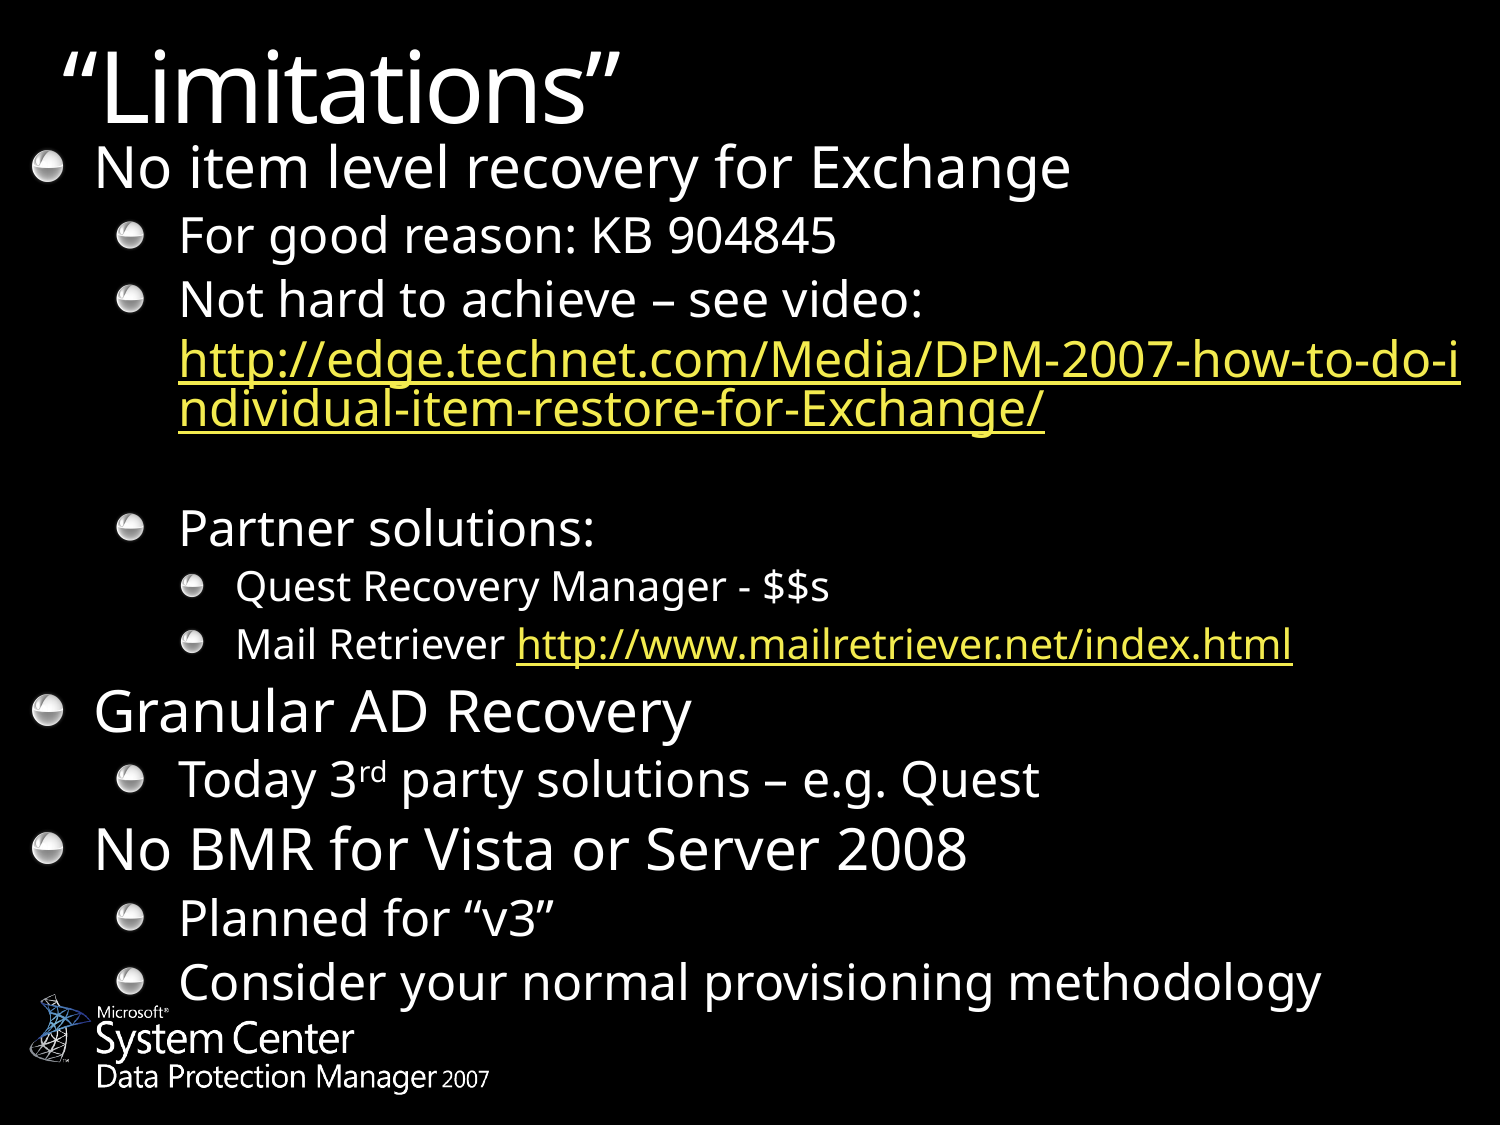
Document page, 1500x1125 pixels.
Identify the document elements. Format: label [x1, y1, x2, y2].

picture [28, 964, 489, 1095]
picture [113, 281, 147, 316]
list [28, 137, 1466, 1125]
picture [28, 690, 67, 730]
title [62, 37, 1438, 137]
picture [28, 146, 67, 186]
picture [178, 571, 206, 600]
picture [178, 627, 206, 656]
picture [113, 510, 147, 544]
picture [28, 828, 67, 868]
picture [113, 761, 147, 796]
picture [113, 900, 147, 934]
picture [113, 218, 147, 252]
